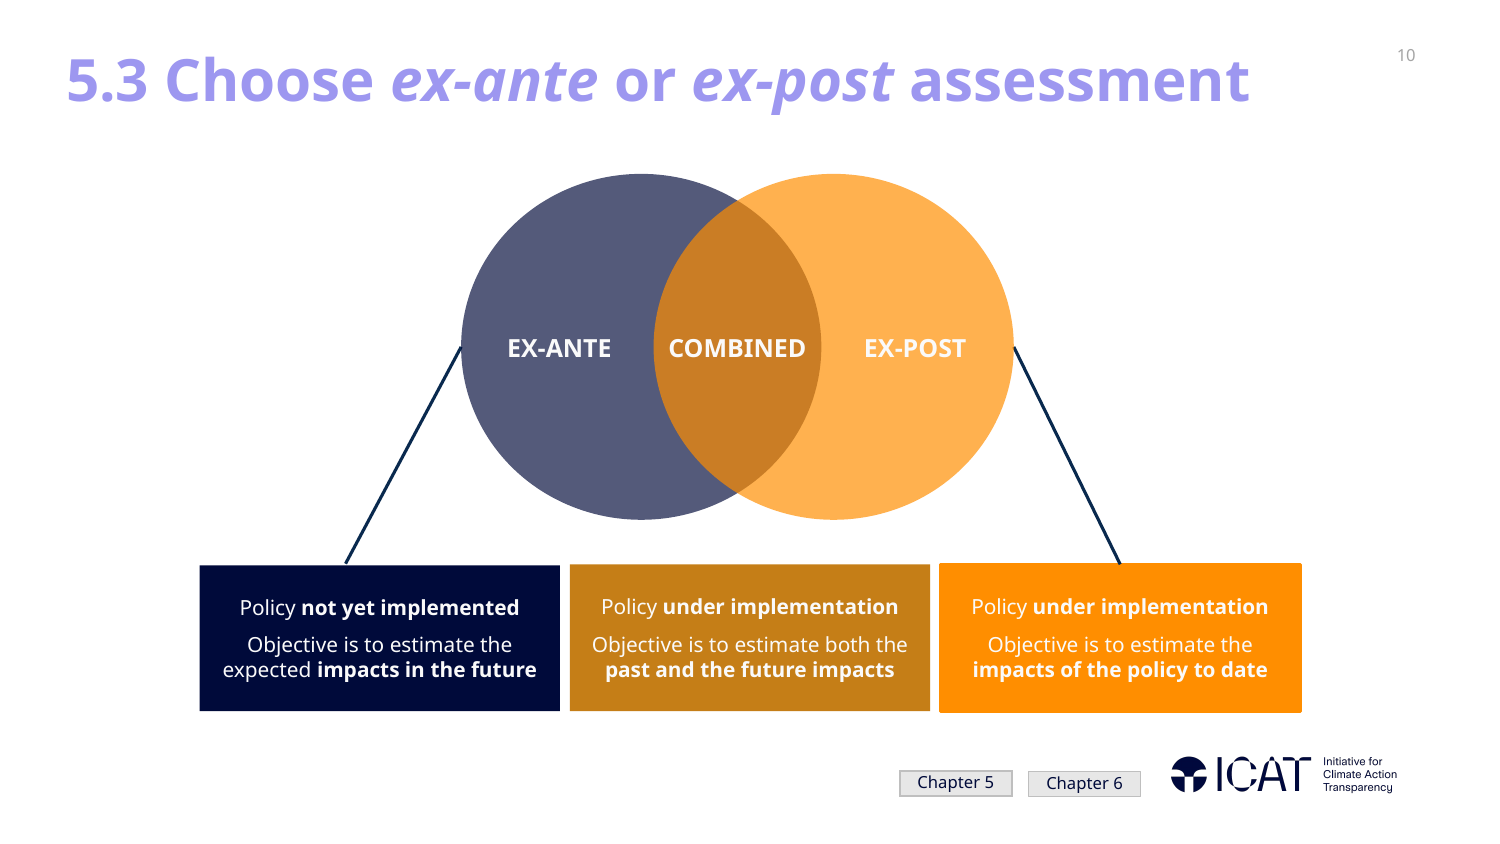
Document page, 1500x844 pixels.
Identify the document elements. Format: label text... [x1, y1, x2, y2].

text_box Policy under implementation Objective is to estimate both the past and the future impacts [569, 564, 931, 712]
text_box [1013, 346, 1121, 565]
title 5.3 Choose ex-ante or ex-post assessment [51, 35, 1449, 130]
picture [1171, 724, 1430, 824]
text_box [655, 173, 1013, 325]
text_box Policy under implementation Objective is to estimate the impacts of the policy to date [940, 564, 1301, 712]
list Chapter 5 [900, 770, 1012, 796]
text_box [465, 386, 737, 520]
text_box [1028, 770, 1141, 796]
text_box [345, 346, 462, 564]
text_box [462, 173, 737, 325]
text_box COMBINED [639, 325, 836, 386]
text_box [658, 386, 1008, 520]
text_box Policy not yet implemented Objective is to estimate the expected impacts in the future [199, 565, 560, 712]
text_box [896, 771, 1009, 797]
text_box EX-ANTE [461, 325, 639, 386]
text_box [1009, 771, 1015, 797]
text_box EX-POST [836, 325, 1014, 386]
